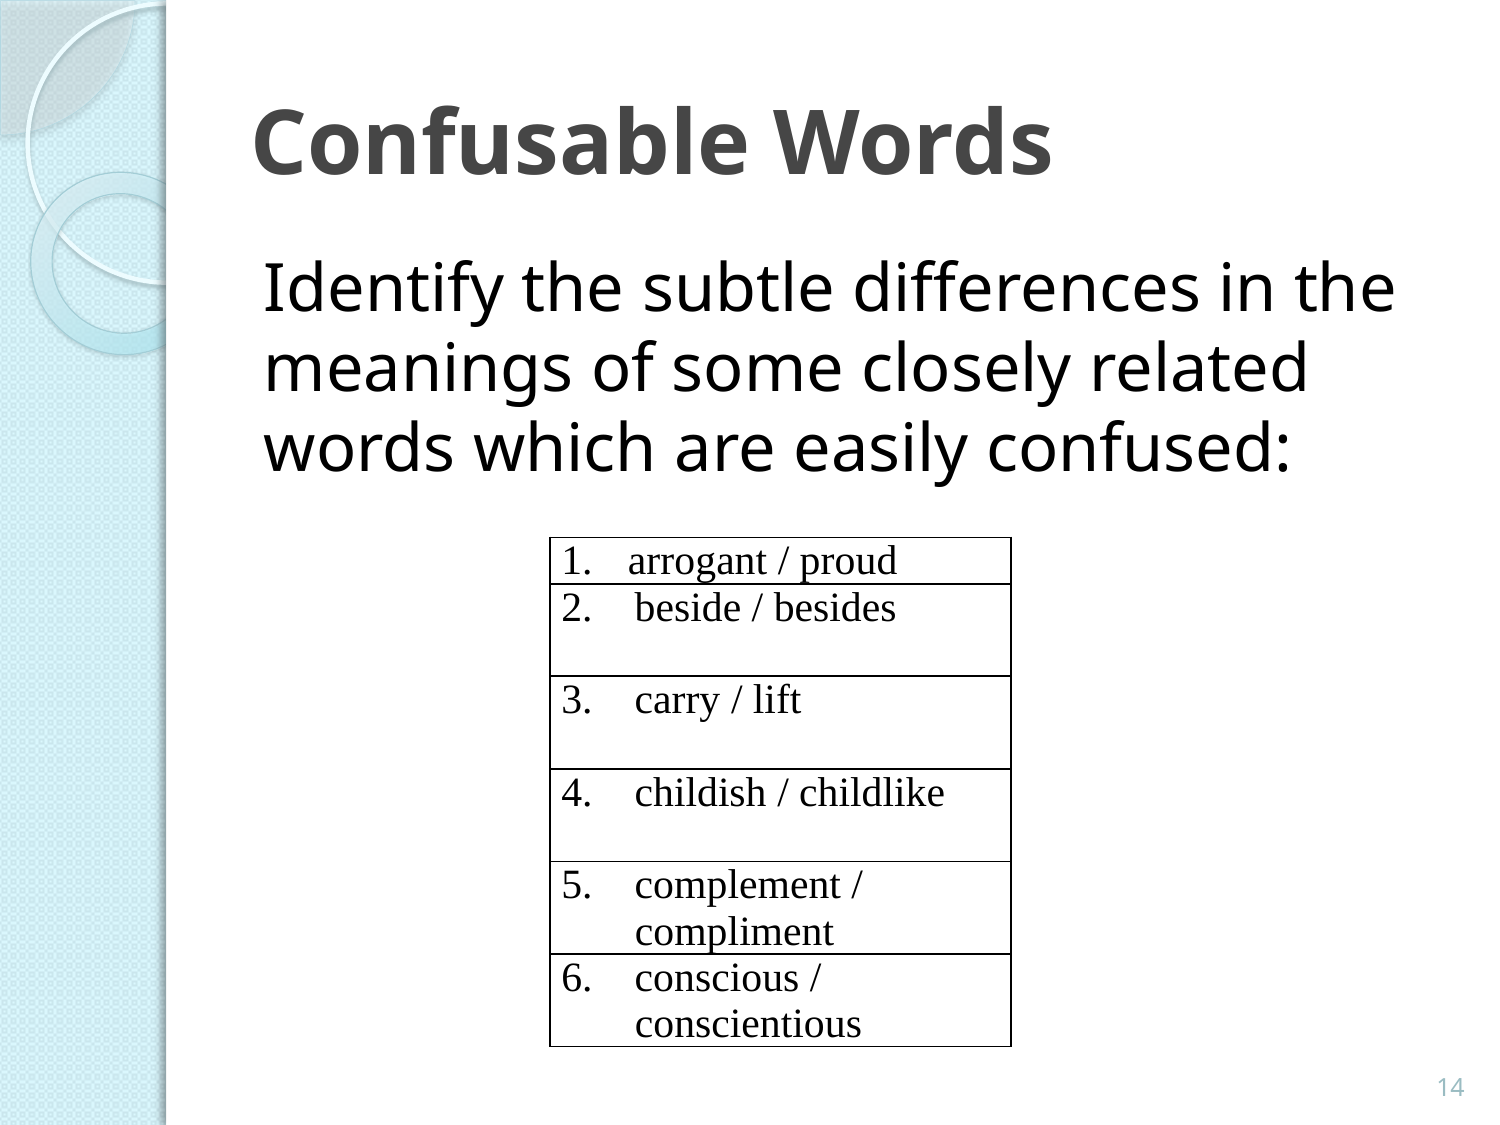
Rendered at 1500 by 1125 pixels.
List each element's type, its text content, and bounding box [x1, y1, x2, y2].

title Confusable Words [235, 45, 1466, 233]
table_cell 3. carry / lift [551, 677, 1010, 768]
table_header arrogant / proud [551, 538, 1010, 583]
table_cell 2. beside / besides [551, 585, 1010, 675]
slide_number 14 [1413, 1034, 1488, 1113]
table_cell 4. childish / childlike [551, 770, 1010, 861]
table_cell 6. conscious / conscientious [551, 955, 1010, 1046]
table_cell 5. complement / compliment [551, 862, 1010, 953]
list Identify the subtle differences in the meanings of some closely related words which are easily confused: [235, 237, 1466, 1025]
